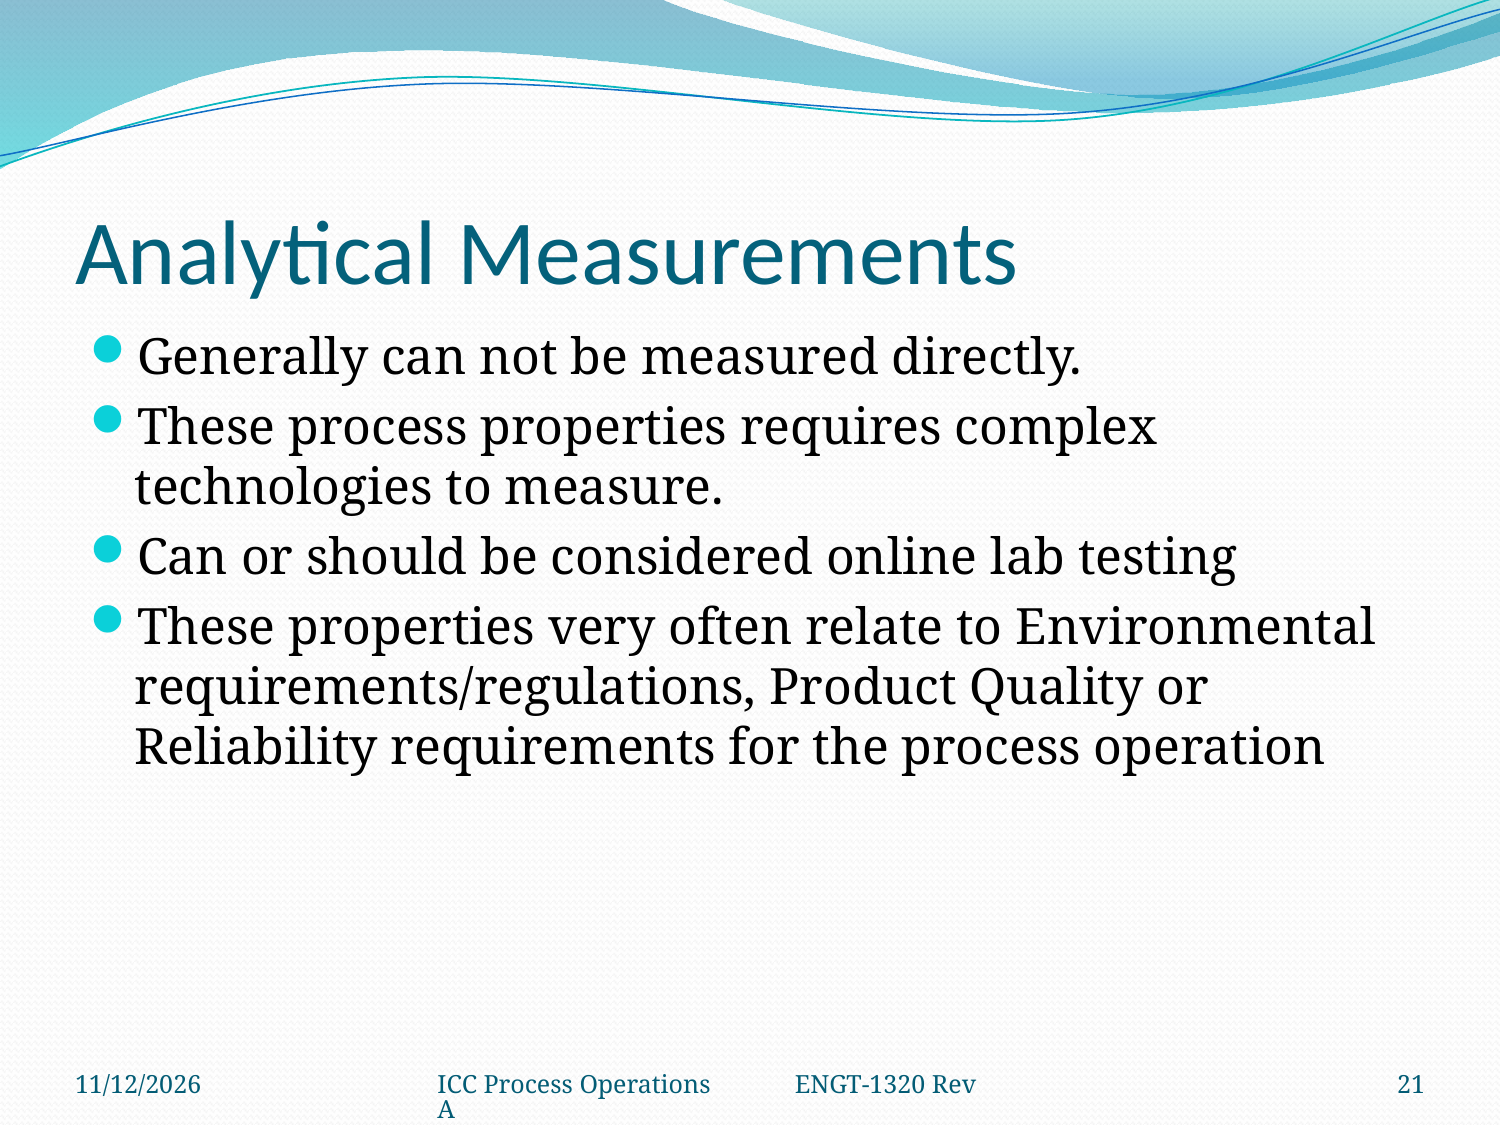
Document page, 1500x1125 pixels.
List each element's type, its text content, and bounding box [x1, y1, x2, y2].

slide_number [75, 1042, 425, 1103]
footer ICC Process Operations ENGT-1320 Rev A [437, 1042, 988, 1103]
slide_number 21 [1299, 1042, 1425, 1103]
title Analytical Measurements [75, 115, 1425, 303]
list Generally can not be measured directly. These process properties requires complex technologies to measure. Can or should be considered online lab testing These properties very often relate to Environmental requirements/regulations, Product Quality or Reliability requirements for the process operation [75, 317, 1425, 1038]
